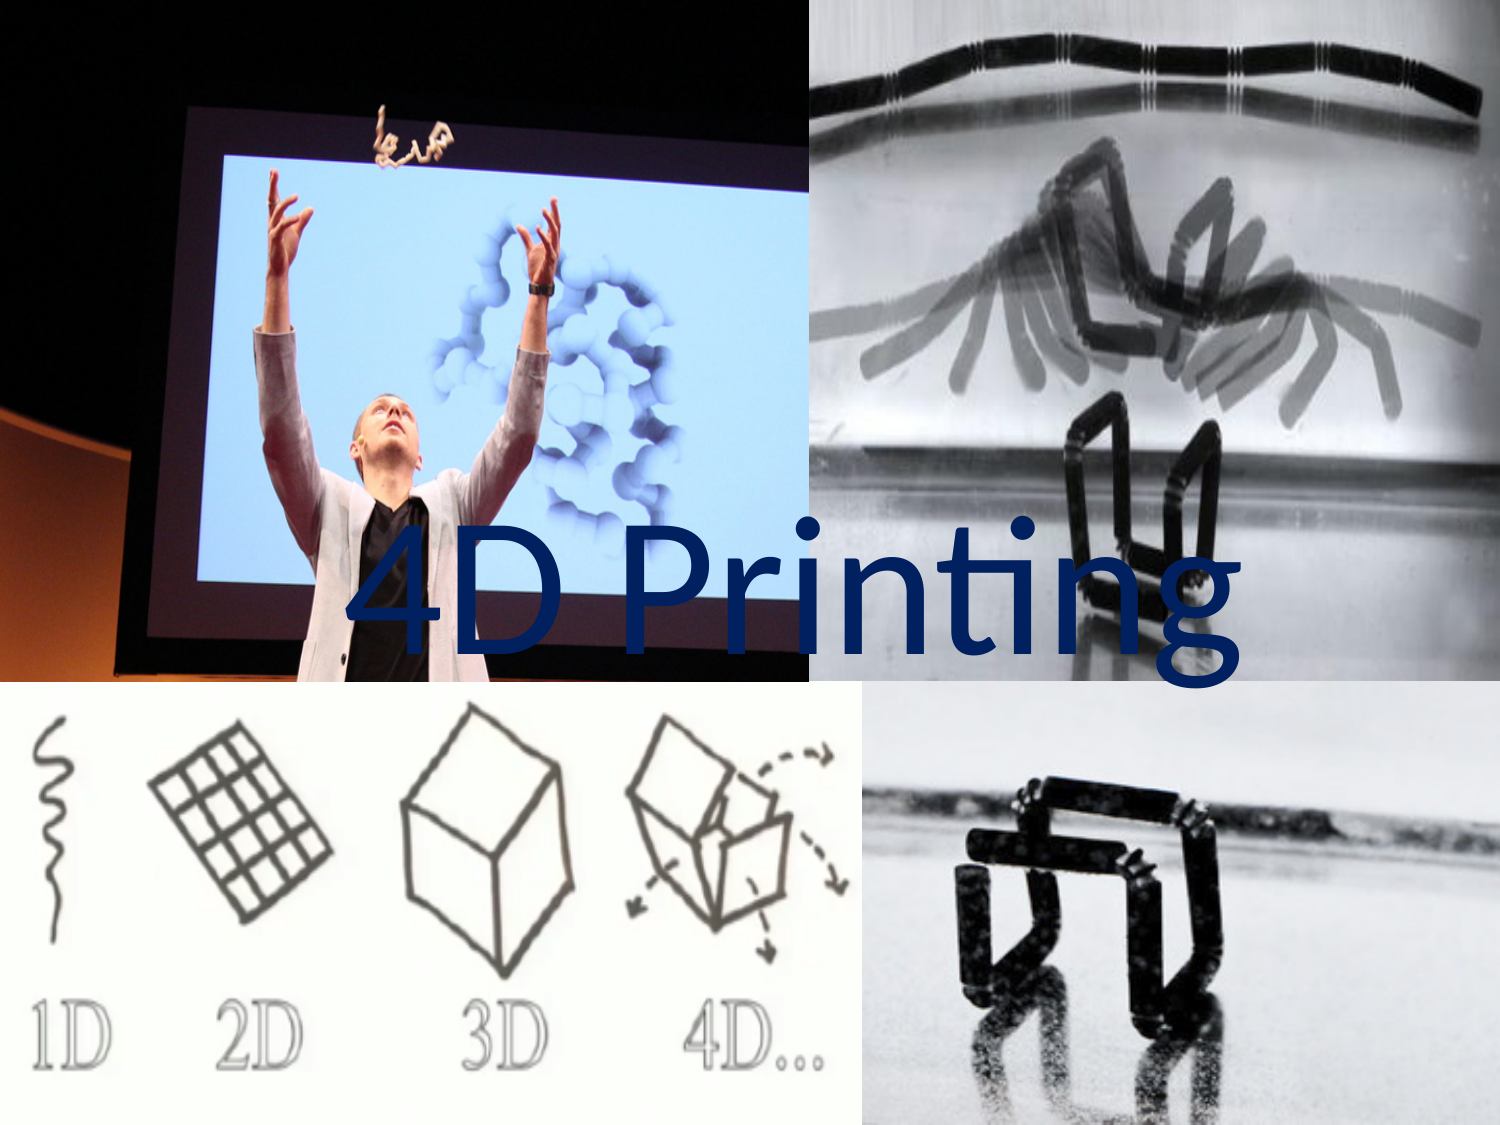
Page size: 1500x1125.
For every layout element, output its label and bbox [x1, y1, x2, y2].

picture [0, 0, 1500, 1125]
list [861, 689, 1500, 1125]
